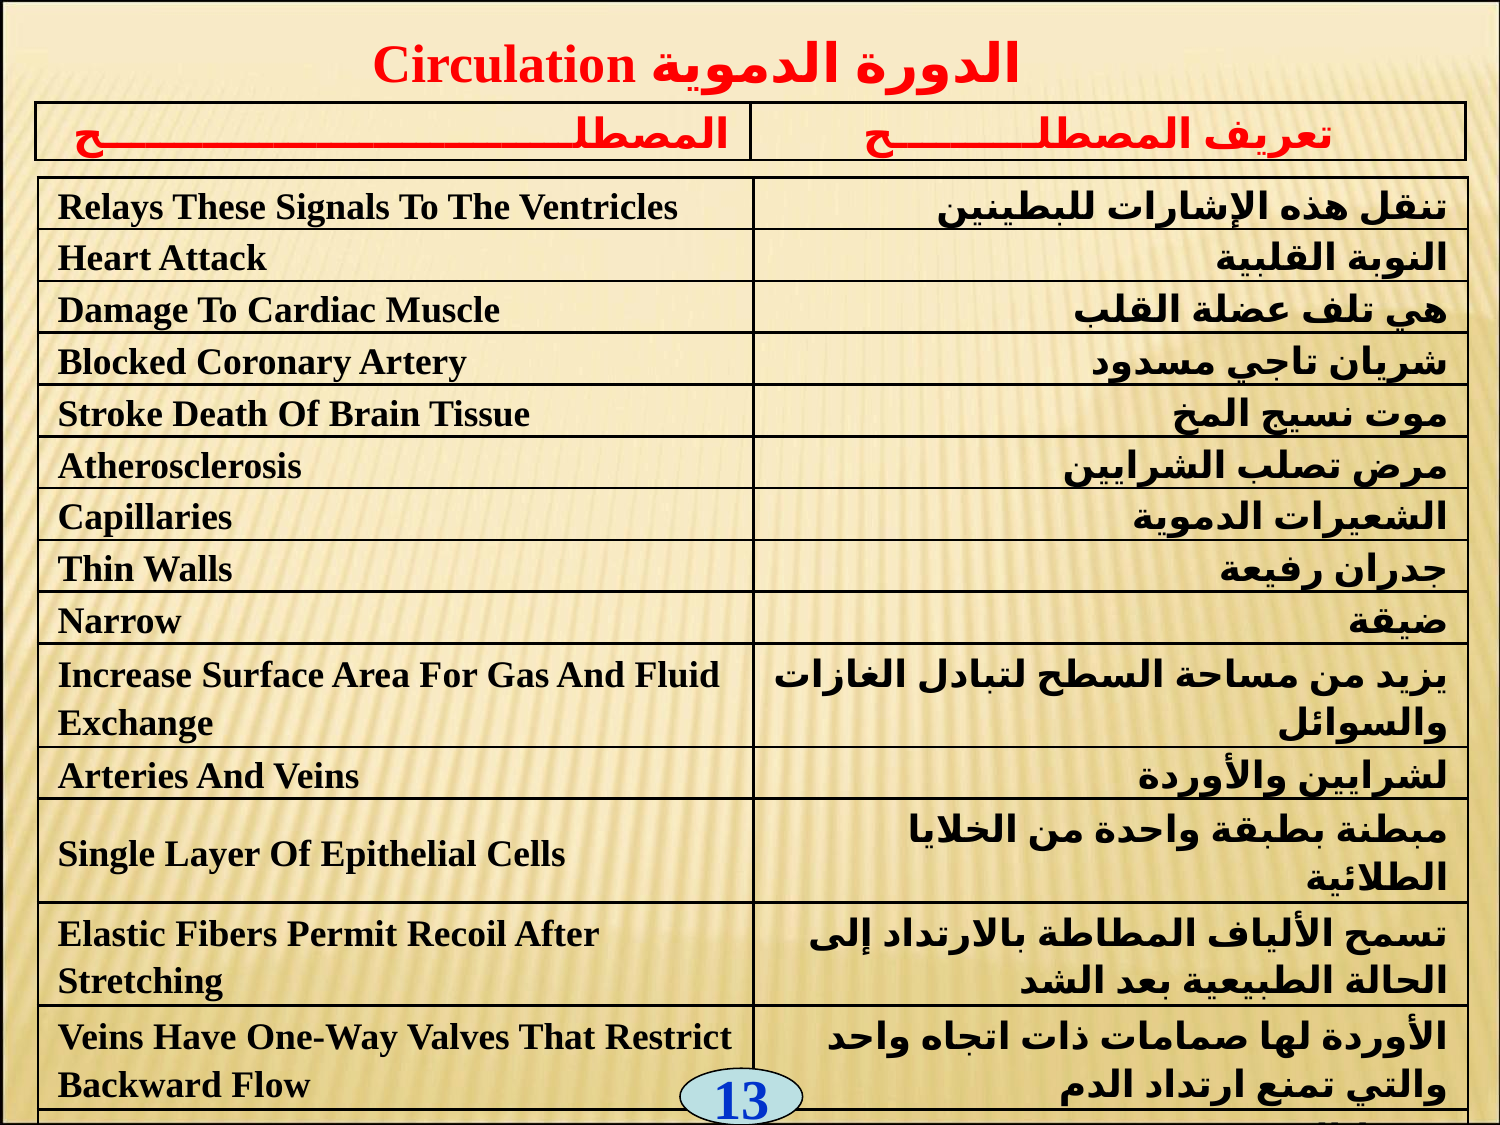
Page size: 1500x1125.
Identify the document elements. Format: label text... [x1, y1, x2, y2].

table_cell Elastic Fibers Permit Recoil After Stretching [39, 904, 752, 1004]
table_cell شريان تاجي مسدود [755, 334, 1467, 383]
table_cell Capillaries [39, 489, 752, 539]
text_box 13 [679, 1068, 803, 1125]
table_cell Blocked Coronary Artery [39, 334, 752, 383]
table_cell Thin Walls [39, 541, 752, 590]
table_cell لشرايين والأوردة [755, 748, 1467, 797]
table_cell مرض تصلب الشرايين [755, 438, 1467, 487]
table_cell الشعيرات الدموية [755, 489, 1467, 539]
table_header تنقل هذه الإشارات للبطينين [755, 179, 1467, 228]
table_header تعريف المصطلــــــــــح [752, 104, 1464, 159]
table_cell ضغط الدم [758, 1111, 1467, 1125]
table_cell ضيقة [755, 593, 1467, 642]
table_cell جدران رفيعة [755, 541, 1467, 590]
table_cell Atherosclerosis [39, 438, 752, 487]
table_cell مبطنة بطبقة واحدة من الخلايا الطلائية [755, 800, 1467, 901]
table_cell Arteries And Veins [39, 748, 752, 797]
table_cell Narrow [39, 593, 752, 642]
picture [0, 0, 1500, 1125]
table_cell Stroke Death Of Brain Tissue [39, 386, 752, 435]
table_cell موت نسيج المخ [755, 386, 1467, 435]
table_cell Heart Attack [39, 230, 752, 280]
table_header المصطلـــــــــــــــــــــــــــــــــح [37, 104, 749, 159]
table_header Relays These Signals To The Ventricles [39, 179, 752, 228]
table_cell النوبة القلبية [755, 230, 1467, 280]
text_box Circulation الدورة الدموية [357, 21, 1248, 101]
table_cell الأوردة لها صمامات ذات اتجاه واحد والتي تمنع ارتداد الدم [755, 1007, 1467, 1108]
table_cell Increase Surface Area For Gas And Fluid Exchange [39, 645, 752, 746]
table_cell Single Layer Of Epithelial Cells [39, 800, 752, 901]
table_cell هي تلف عضلة القلب [755, 282, 1467, 331]
table_cell Damage To Cardiac Muscle [39, 282, 752, 331]
table_cell Veins Have One-Way Valves That Restrict Backward Flow [39, 1007, 752, 1108]
table_cell تسمح الألياف المطاطة بالارتداد إلى الحالة الطبيعية بعد الشد [755, 904, 1467, 1004]
table_cell يزيد من مساحة السطح لتبادل الغازات والسوائل [755, 645, 1467, 746]
table_cell Blood Pressure [39, 1111, 725, 1125]
